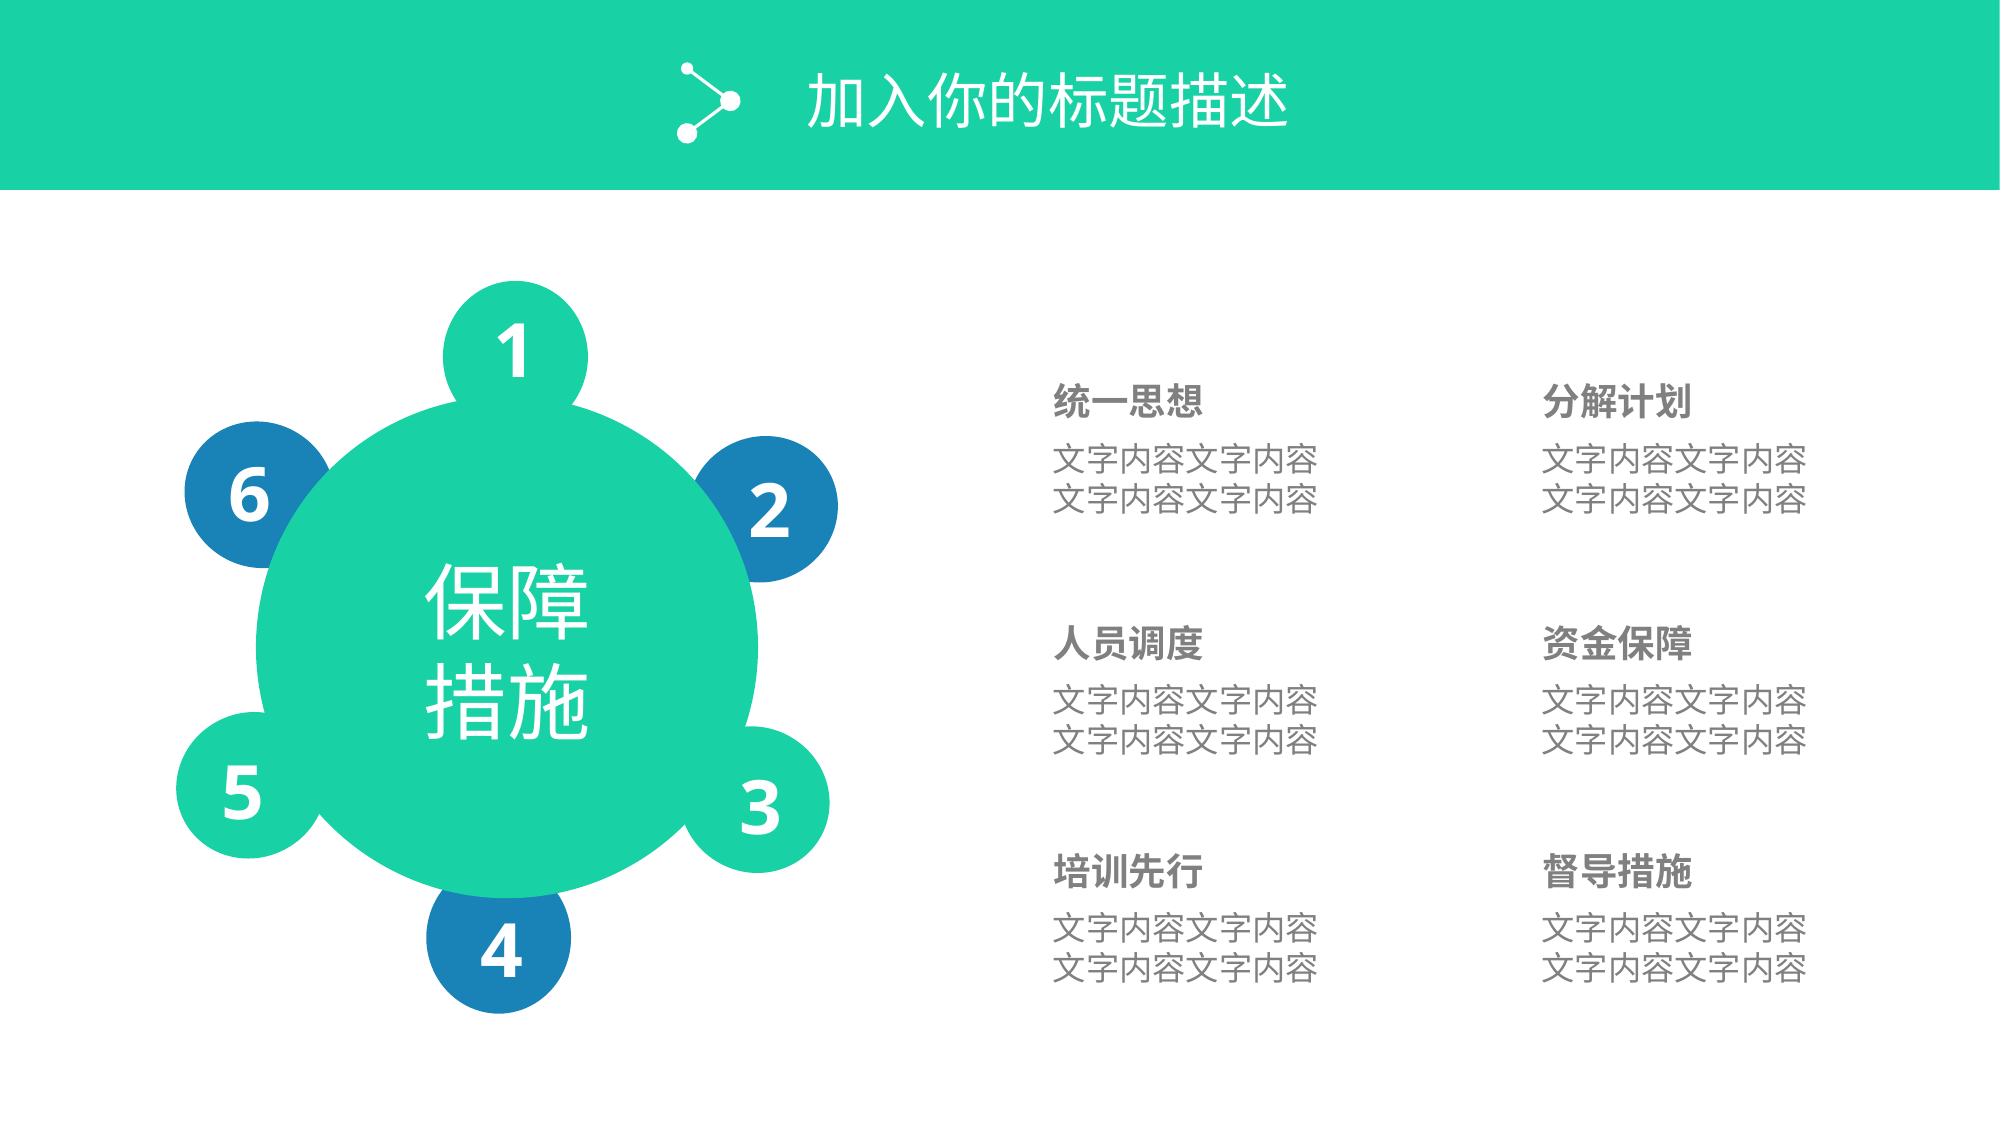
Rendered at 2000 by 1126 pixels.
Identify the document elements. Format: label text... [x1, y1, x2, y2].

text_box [1527, 612, 1858, 769]
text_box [1038, 840, 1369, 997]
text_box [668, 715, 841, 884]
text_box [255, 404, 759, 890]
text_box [0, 0, 2000, 190]
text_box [426, 861, 572, 1014]
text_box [442, 280, 588, 433]
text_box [1038, 370, 1369, 527]
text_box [173, 411, 346, 579]
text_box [1038, 612, 1369, 769]
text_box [1527, 840, 1858, 997]
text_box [676, 425, 849, 593]
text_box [165, 701, 338, 869]
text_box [1527, 370, 1858, 527]
text_box 保障 措施 [408, 542, 606, 758]
